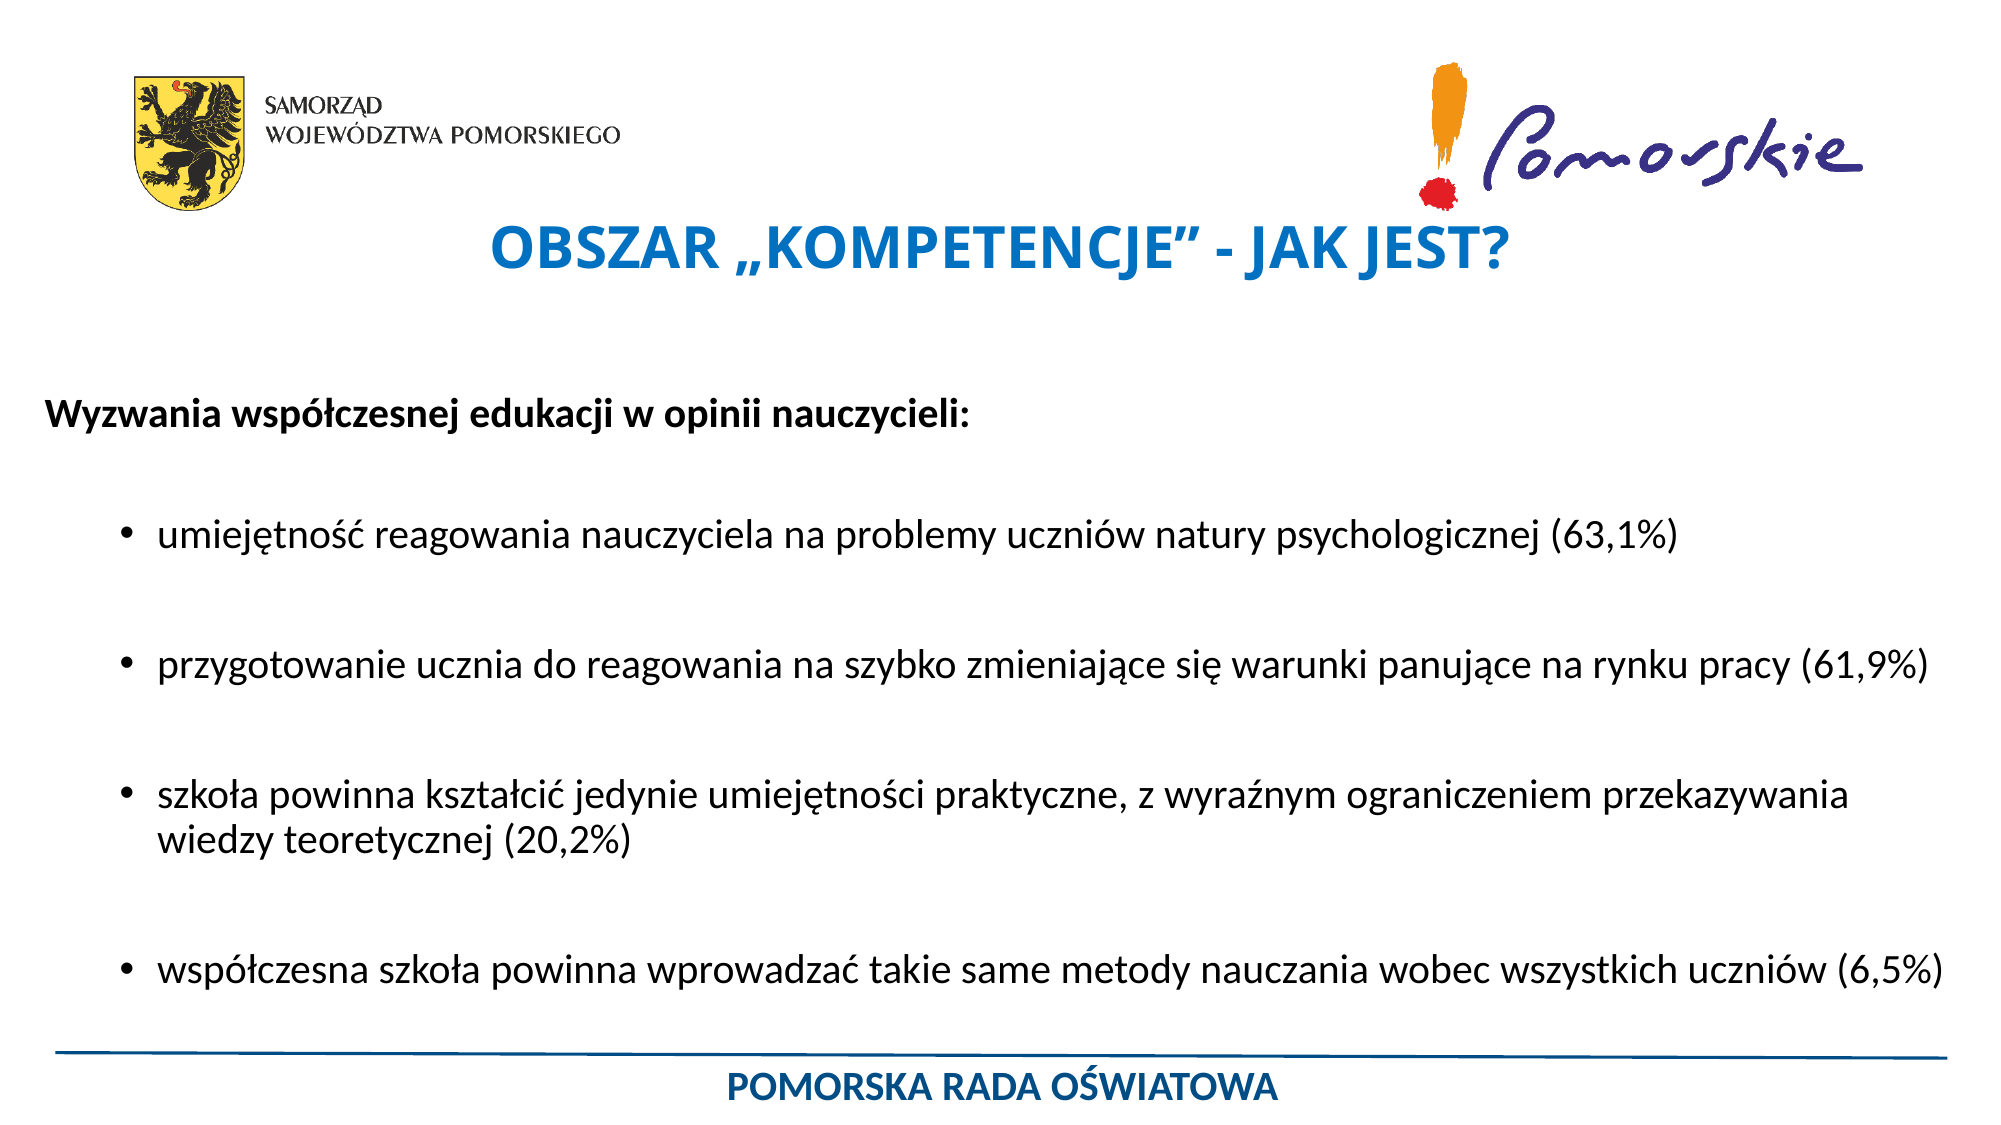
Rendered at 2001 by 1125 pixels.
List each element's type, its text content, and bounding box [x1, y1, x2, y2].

title OBSZAR „KOMPETENCJE” - JAK JEST? [137, 206, 1863, 293]
picture [134, 76, 620, 211]
picture [1419, 62, 1863, 206]
list Wyzwania współczesnej edukacji w opinii nauczycieli: umiejętność reagowania nauczyciela na problemy uczniów natury psychologicznej (63,1%) przygotowanie ucznia do reagowania na szybko zmieniające się warunki panujące na rynku pracy (61,9%) szkoła powinna kształcić jedynie umiejętności praktyczne, z wyraźnym ograniczeniem przekazywania wiedzy teoretycznej (20,2%) współczesna szkoła powinna wprowadzać takie same metody nauczania wobec wszystkich uczniów (6,5%) [29, 383, 1970, 1037]
